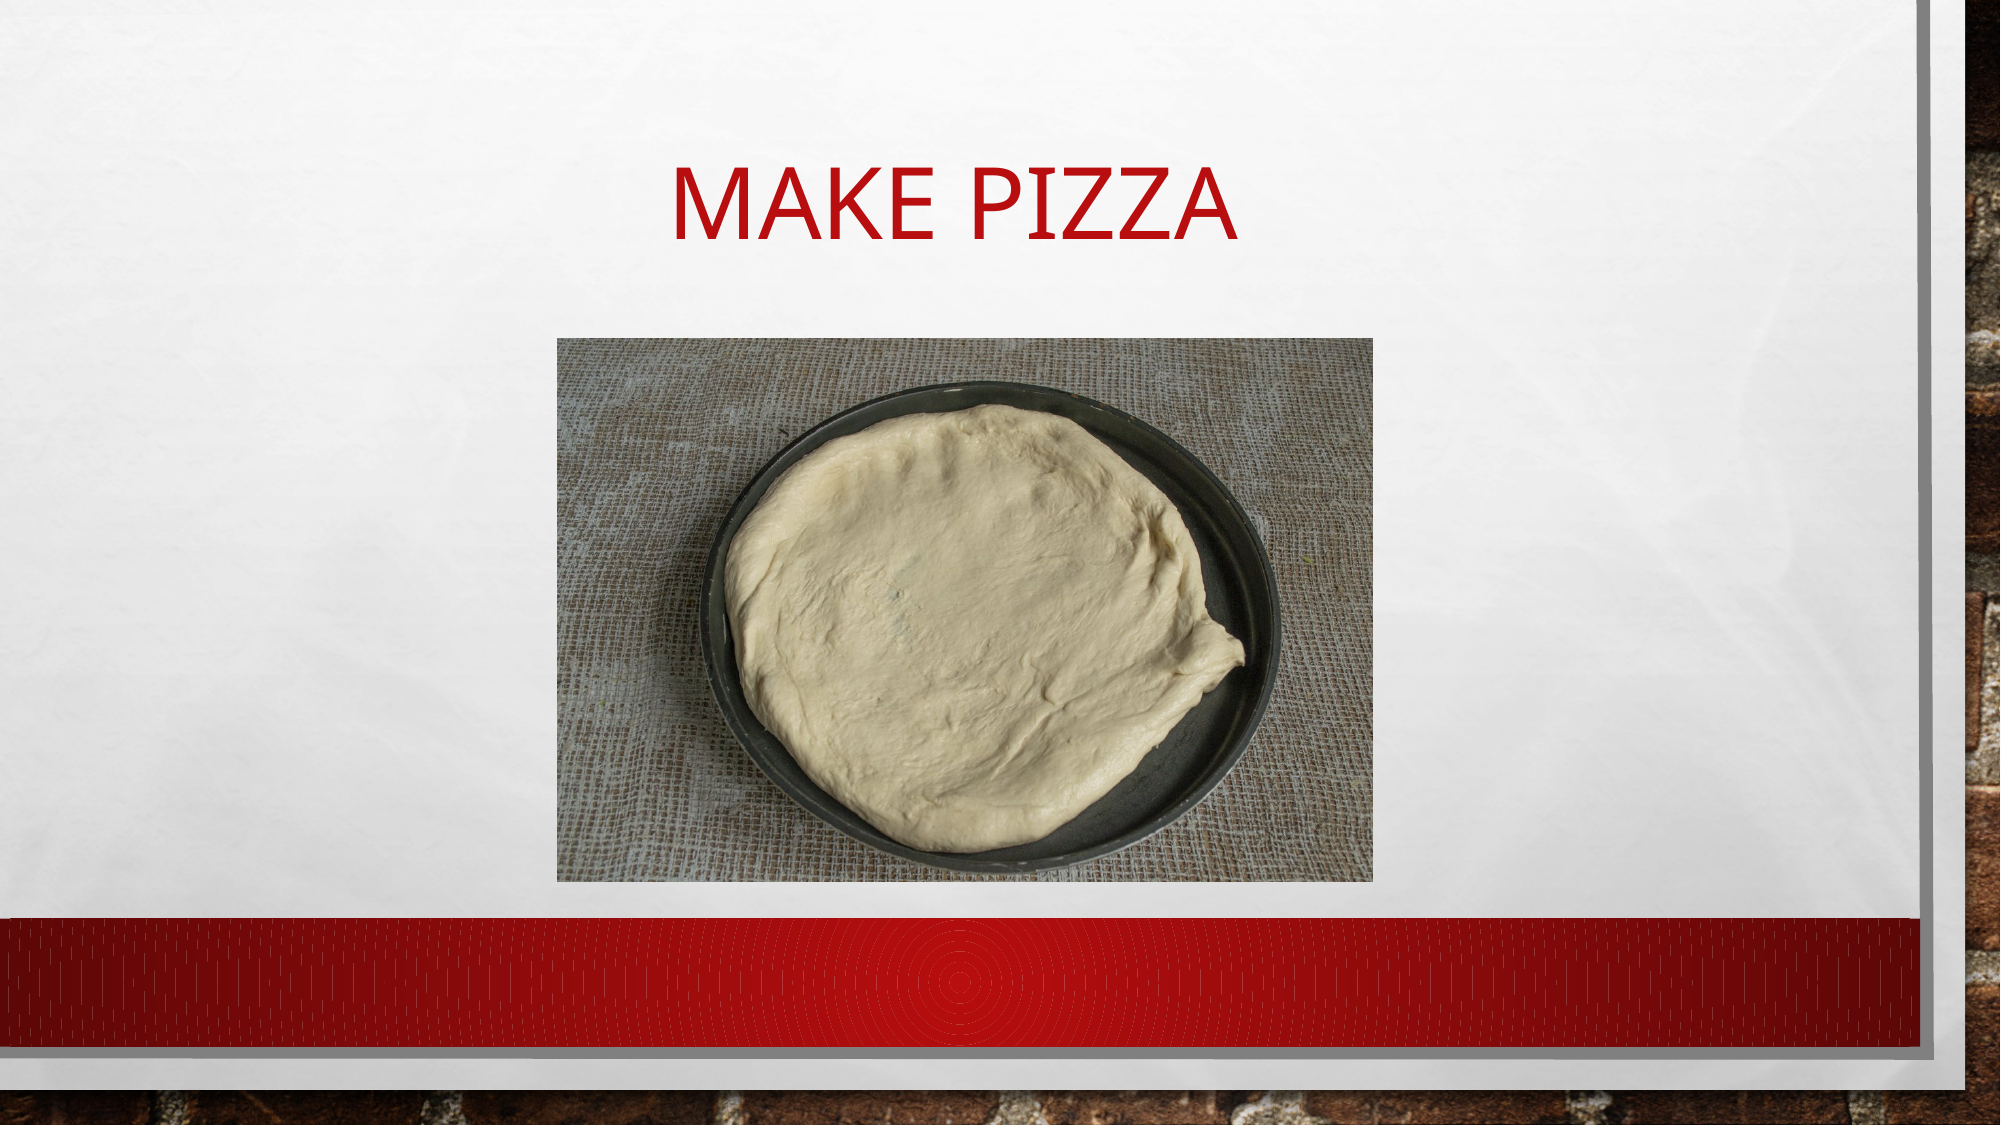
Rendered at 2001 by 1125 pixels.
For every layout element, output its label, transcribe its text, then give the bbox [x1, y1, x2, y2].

title Make pizza [652, 112, 1308, 302]
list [557, 338, 1373, 883]
picture [0, 0, 2000, 1125]
